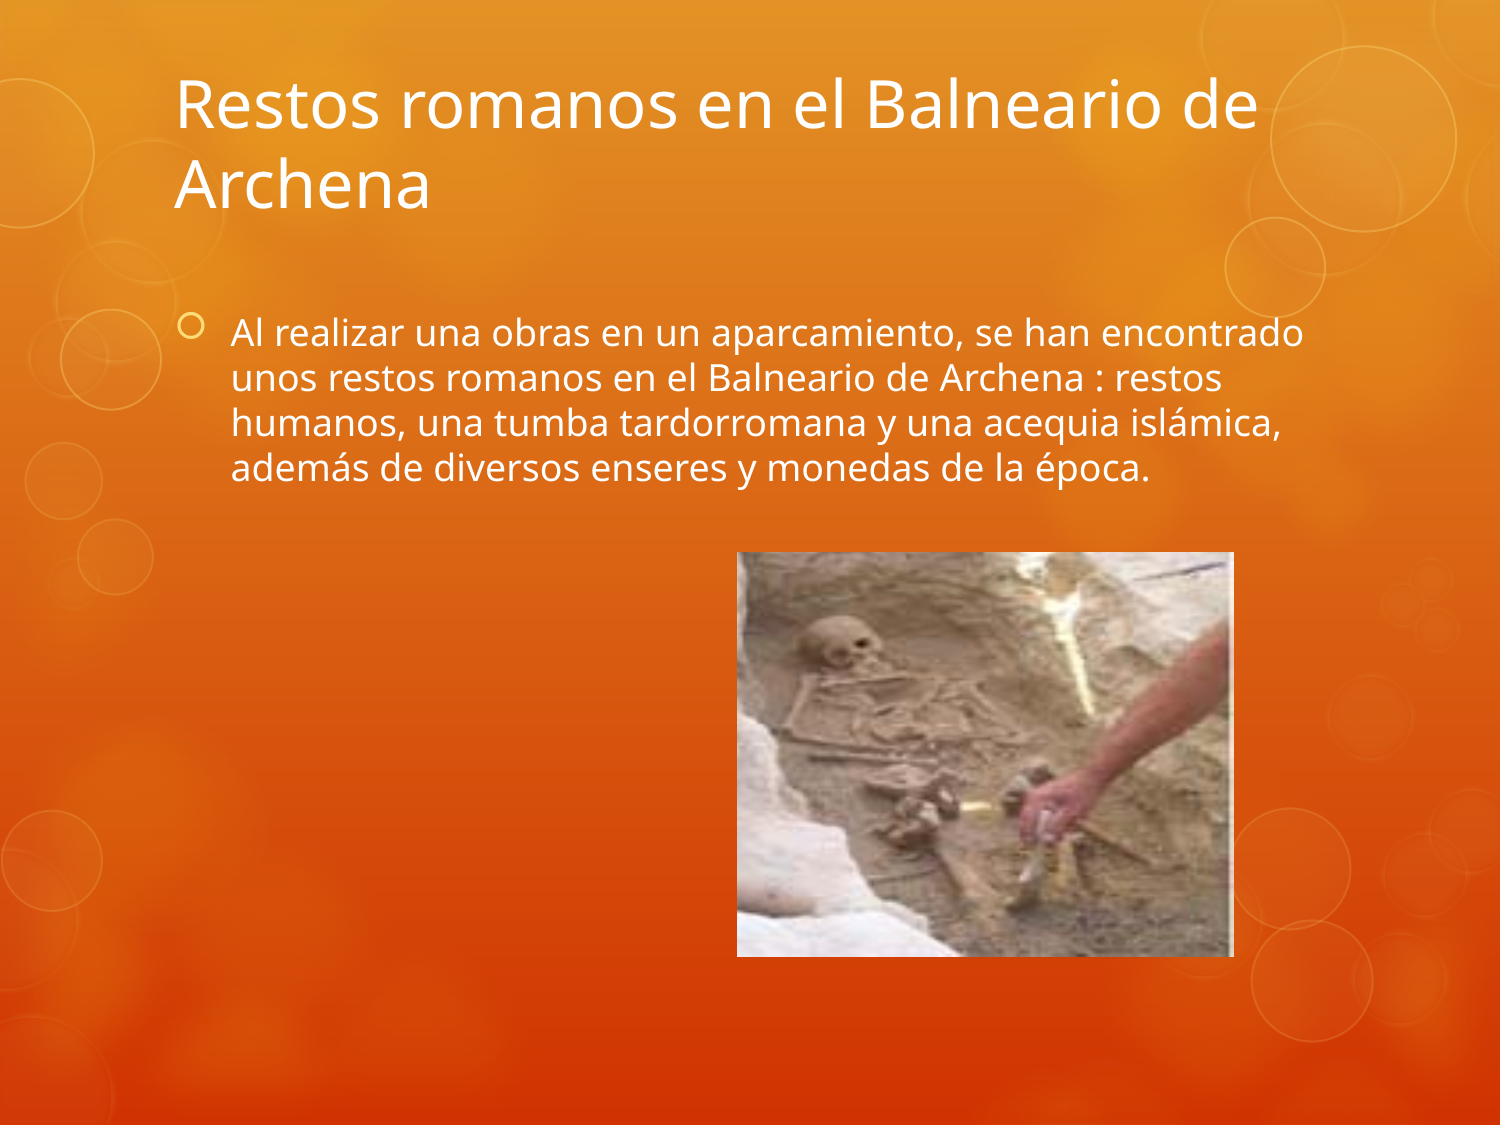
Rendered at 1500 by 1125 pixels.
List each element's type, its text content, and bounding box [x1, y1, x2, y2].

list Al realizar una obras en un aparcamiento, se han encontrado unos restos romanos en el Balneario de Archena : restos humanos, una tumba tardorromana y una acequia islámica, además de diversos enseres y monedas de la época. [159, 66, 1329, 731]
picture [736, 551, 1234, 958]
